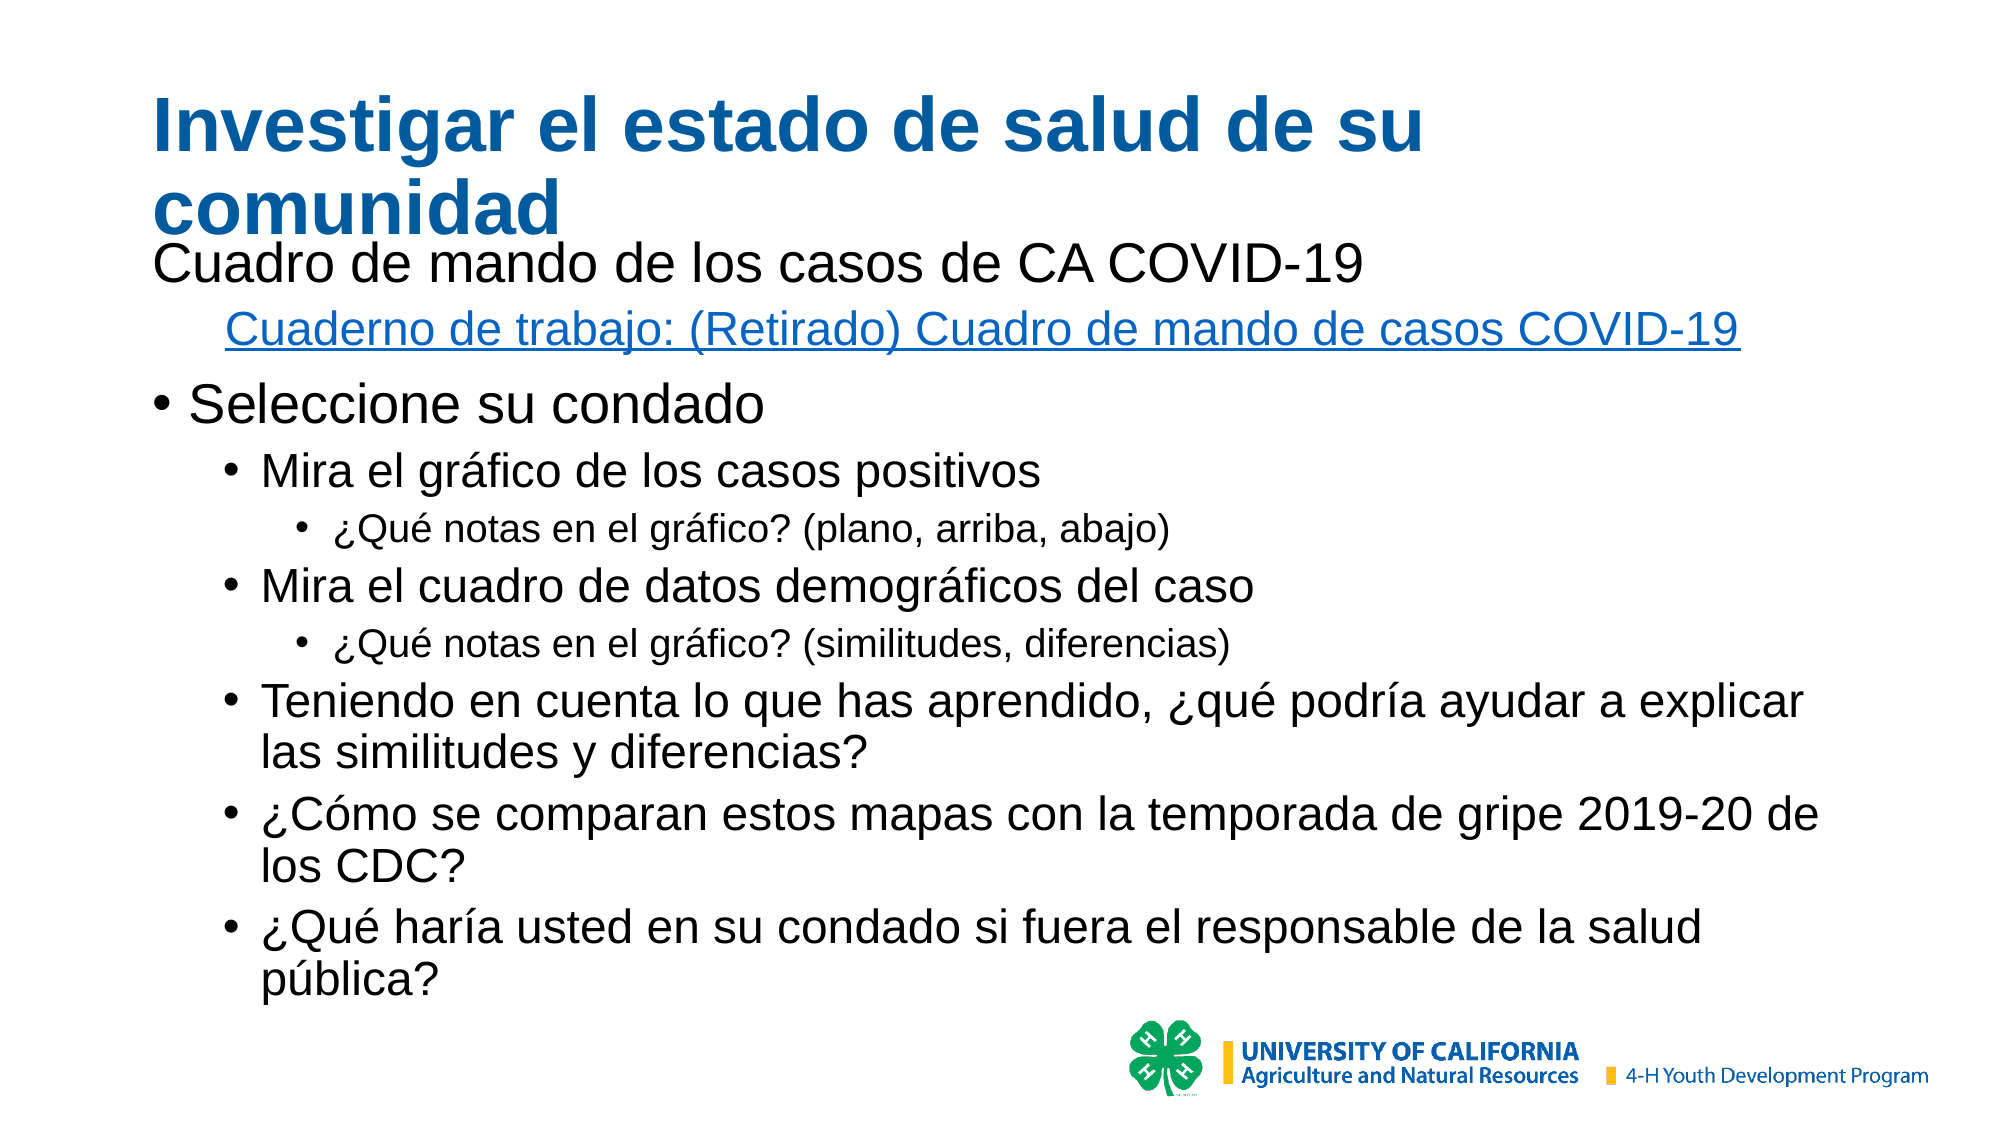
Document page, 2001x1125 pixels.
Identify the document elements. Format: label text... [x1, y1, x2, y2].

title Investigar el estado de salud de su comunidad [137, 59, 1863, 226]
list Cuadro de mando de los casos de CA COVID-19 Cuaderno de trabajo: (Retirado) Cuadro de mando de casos COVID-19 Seleccione su condado Mira el gráfico de los casos positivos ¿Qué notas en el gráfico? (plano, arriba, abajo) Mira el cuadro de datos demográficos del caso ¿Qué notas en el gráfico? (similitudes, diferencias) Teniendo en cuenta lo que has aprendido, ¿qué podría ayudar a explicar las similitudes y diferencias? ¿Cómo se comparan estos mapas con la temporada de gripe 2019-20 de los CDC? ¿Qué haría usted en su condado si fuera el responsable de la salud pública? [137, 226, 1863, 1016]
picture [1125, 1014, 1935, 1100]
